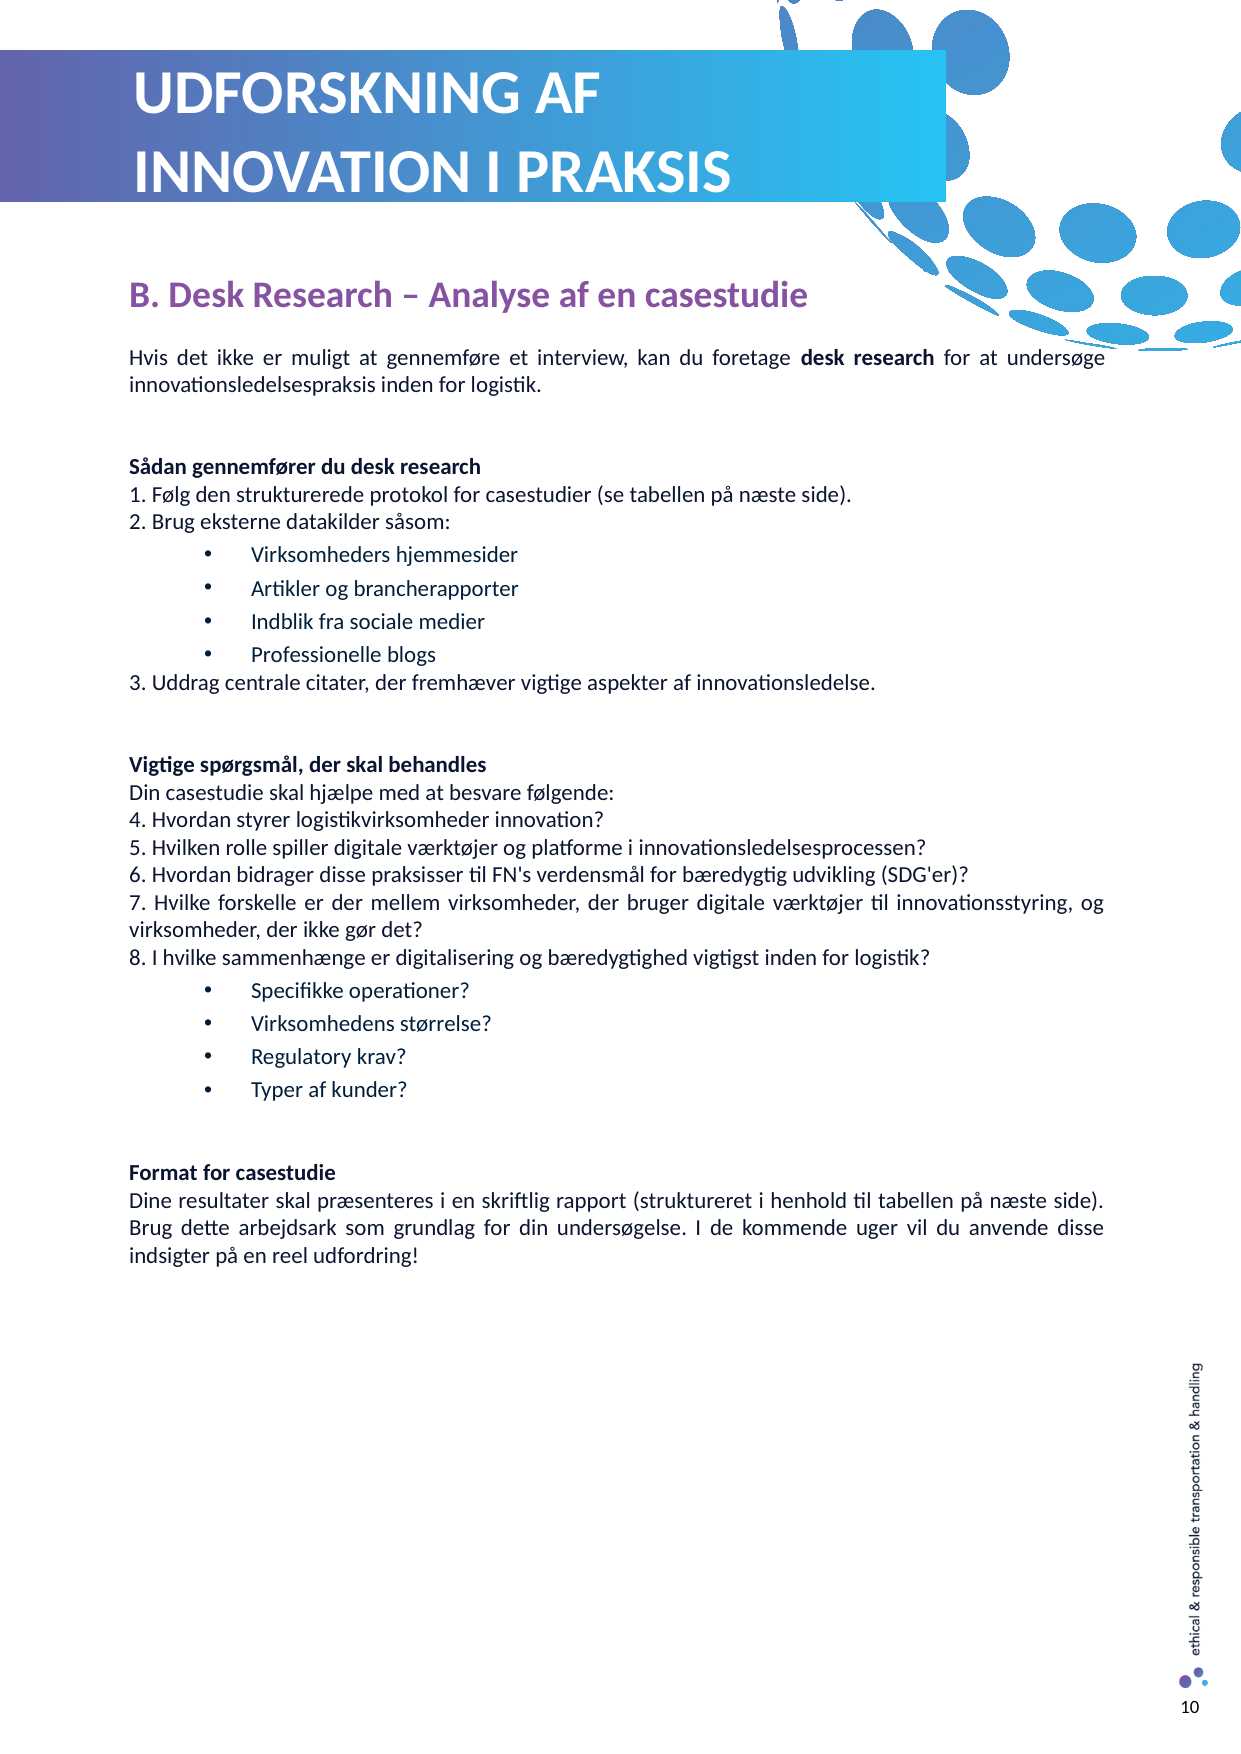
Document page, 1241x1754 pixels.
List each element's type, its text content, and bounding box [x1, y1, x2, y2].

text_box [1026, 270, 1094, 312]
text_box [779, 6, 799, 50]
text_box [946, 256, 1008, 299]
text_box [855, 202, 939, 276]
text_box [1213, 340, 1241, 348]
text_box [852, 9, 913, 50]
text_box [1009, 310, 1069, 336]
slide_number 10 [1153, 1676, 1215, 1736]
list UDFORSKNING AF INNOVATION I PRAKSIS [0, 50, 946, 202]
text_box [1065, 339, 1117, 349]
list B. Desk Research – Analyse af en casestudie Hvis det ikke er muligt at gennemføre et interview, kan du foretage desk research for at undersøge innovationsledelsespraksis inden for logistik. Sådan gennemfører du desk research Følg den strukturerede protokol for casestudier (se tabellen på næste side). Brug eksterne datakilder såsom: Virksomheders hjemmesider Artikler og brancherapporter Indblik fra sociale medier Professionelle blogs Uddrag centrale citater, der fremhæver vigtige aspekter af innovationsledelse. Vigtige spørgsmål, der skal behandles Din casestudie skal hjælpe med at besvare følgende: Hvordan styrer logistikvirksomheder innovation? Hvilken rolle spiller digitale værktøjer og platforme i innovationsledelsesprocessen? Hvordan bidrager disse praksisser til FN's verdensmål for bæredygtig udvikling (SDG'er)? Hvilke forskelle er der mellem virksomheder, der bruger digitale værktøjer til innovationsstyring, og virksomheder, der ikke gør det? I hvilke sammenhænge er digitalisering og bæredygtighed vigtigst inden for logistik? Specifikke operationer? Virksomhedens størrelse? Regulatory krav? Typer af kunder? Format for casestudie Dine resultater skal præsenteres i en skriftlig rapport (struktureret i henhold til tabellen på næste side). Brug dette arbejdsark som grundlag for din undersøgelse. I de kommende uger vil du anvende disse indsigter på en reel udfordring! [114, 262, 1121, 684]
text_box [963, 196, 1036, 257]
picture [1179, 1357, 1217, 1680]
text_box [946, 114, 970, 181]
text_box [1221, 112, 1241, 172]
text_box [1174, 321, 1233, 343]
text_box [1121, 276, 1188, 316]
text_box [788, 0, 800, 4]
text_box [1167, 200, 1240, 258]
text_box [1059, 203, 1137, 263]
text_box [945, 285, 999, 316]
text_box [888, 202, 949, 243]
text_box [1086, 323, 1149, 345]
text_box [932, 10, 1010, 95]
text_box [1220, 270, 1241, 306]
